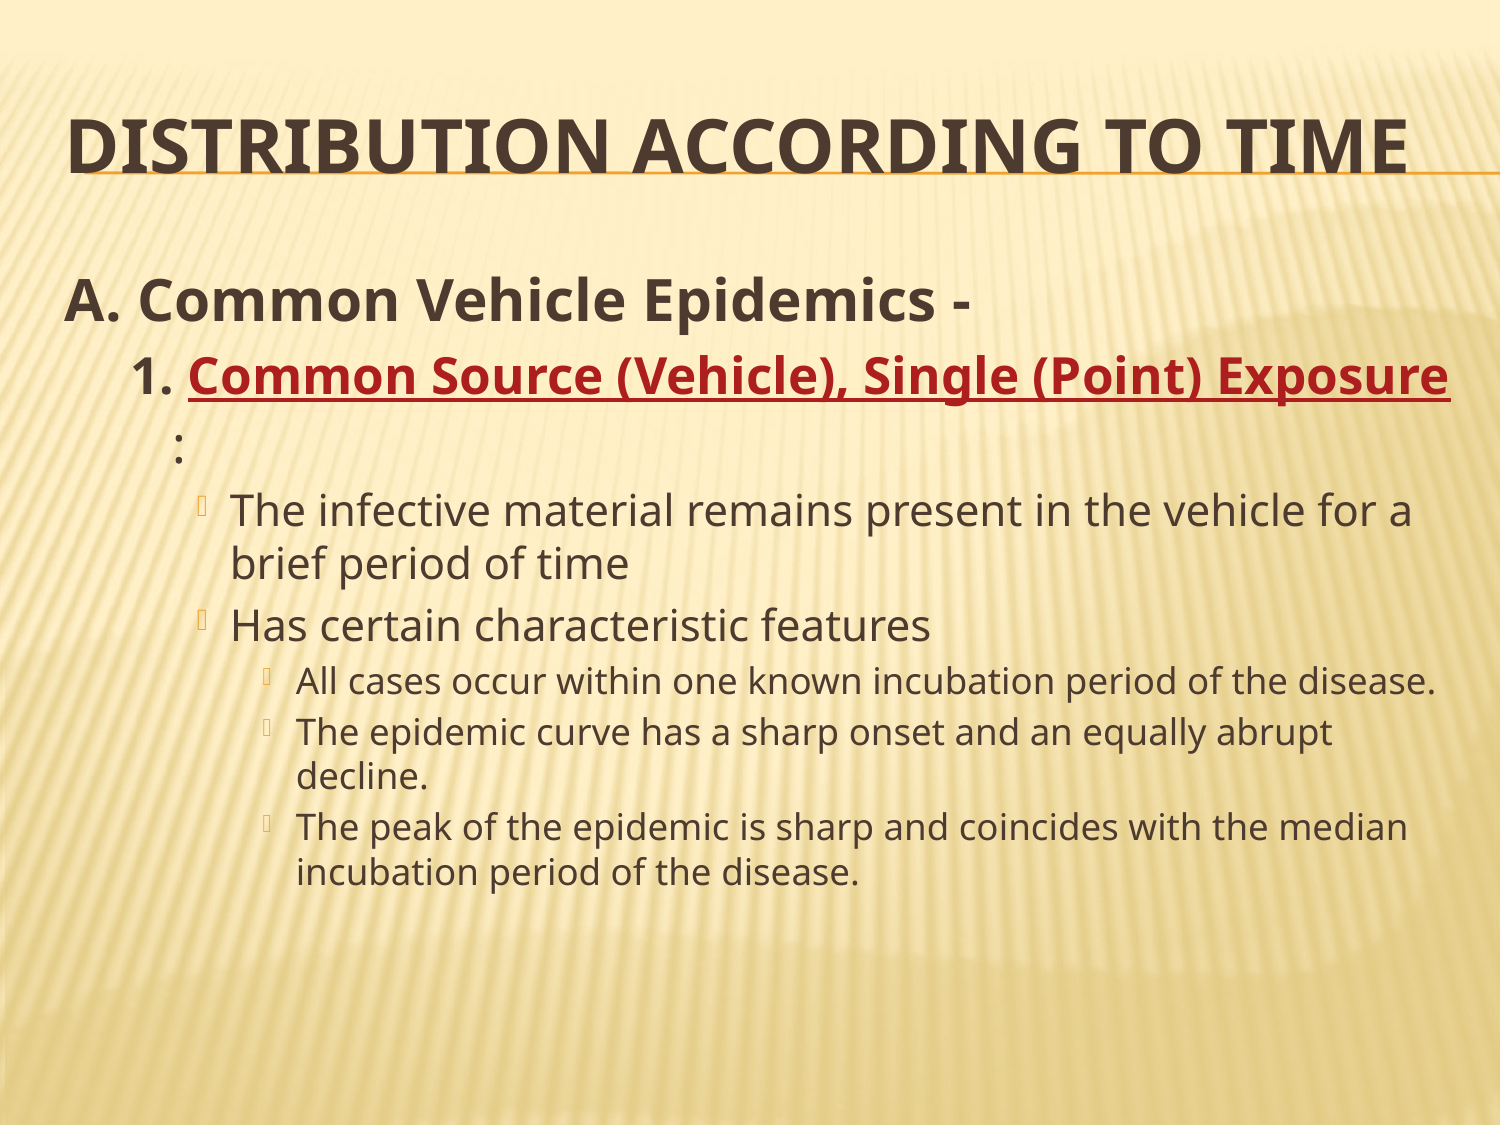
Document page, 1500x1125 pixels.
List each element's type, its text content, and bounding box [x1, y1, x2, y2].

list A. Common Vehicle Epidemics - 1. Common Source (Vehicle), Single (Point) Exposure: The infective material remains present in the vehicle for a brief period of time Has certain characteristic features All cases occur within one known incubation period of the disease. The epidemic curve has a sharp onset and an equally abrupt decline. The peak of the epidemic is sharp and coincides with the median incubation period of the disease. [50, 254, 1475, 998]
title Distribution According to Time [50, 75, 1475, 213]
